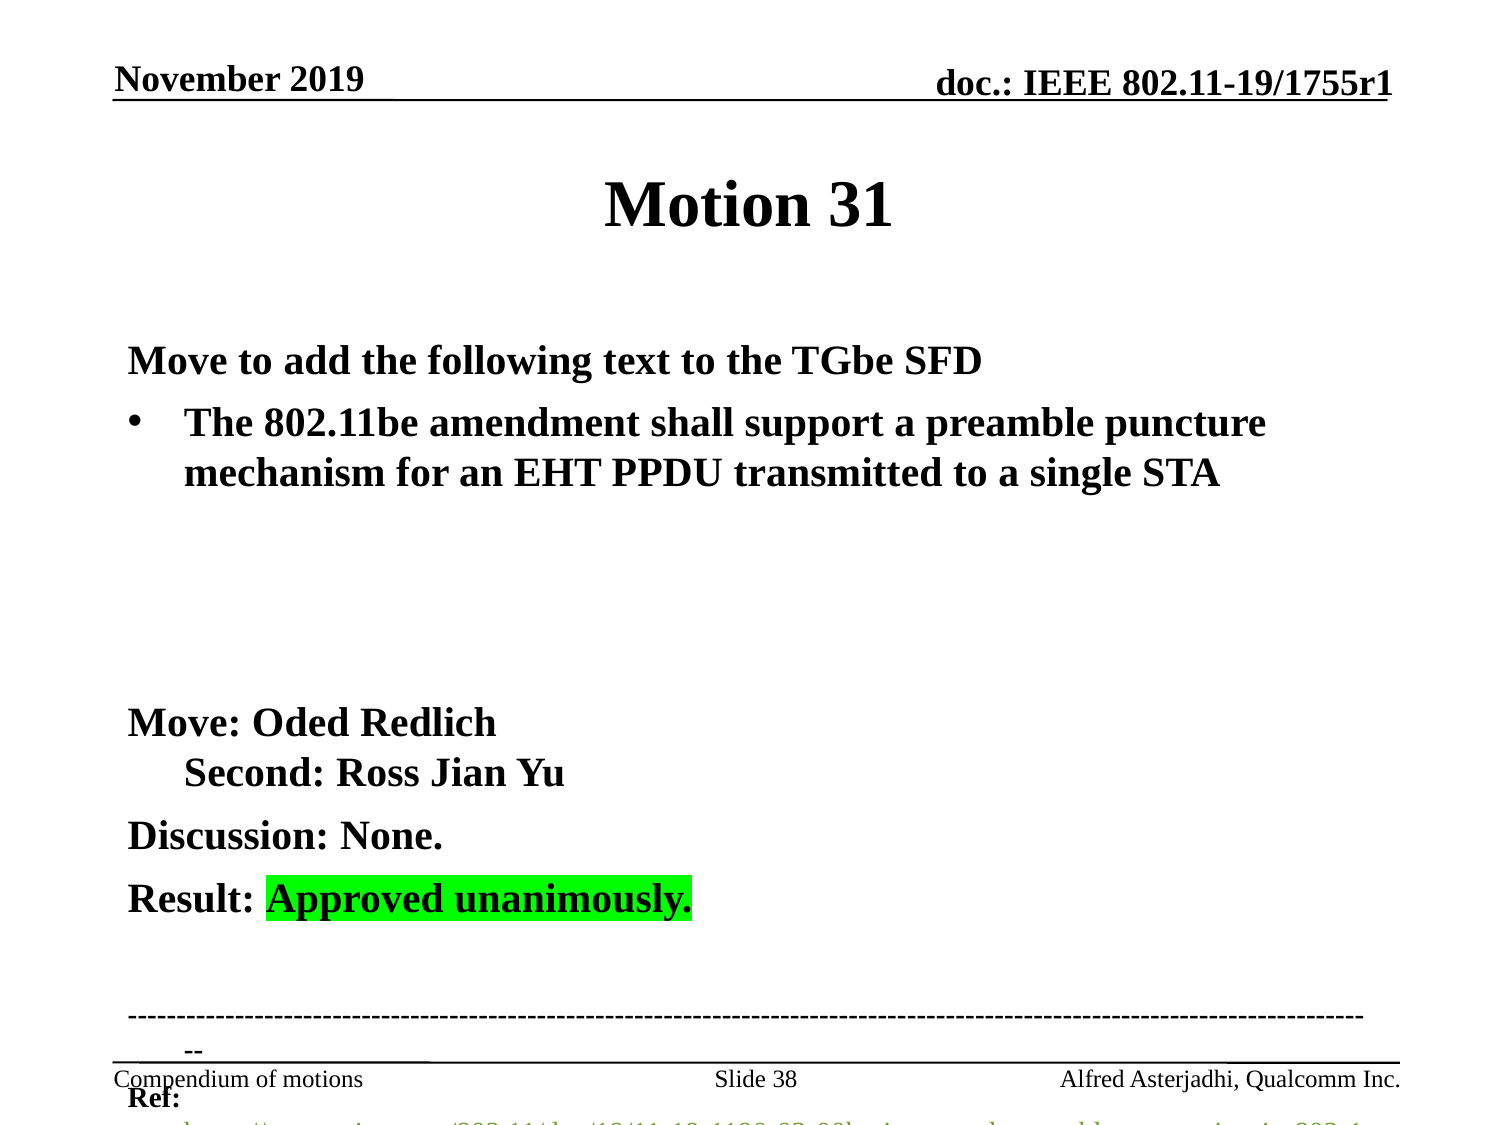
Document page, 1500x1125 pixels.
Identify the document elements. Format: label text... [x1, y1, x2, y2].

slide_number Slide 38 [712, 1061, 800, 1123]
title Motion 31 [112, 112, 1388, 288]
list Move to add the following text to the TGbe SFD The 802.11be amendment shall support a preamble puncture mechanism for an EHT PPDU transmitted to a single STA Move: Oded Redlich Second: Ross Jian Yu Discussion: None. Result: Approved unanimously. --------------------------------------------------------------------------------------------------------------------------------- Ref: https://mentor.ieee.org/802.11/dcn/19/11-19-1190-03-00be-improved-preamble-puncturing-in-802-11be.pptx [112, 324, 1388, 1063]
footer Alfred Asterjadhi, Qualcomm Inc. [878, 1061, 1402, 1093]
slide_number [114, 54, 423, 100]
